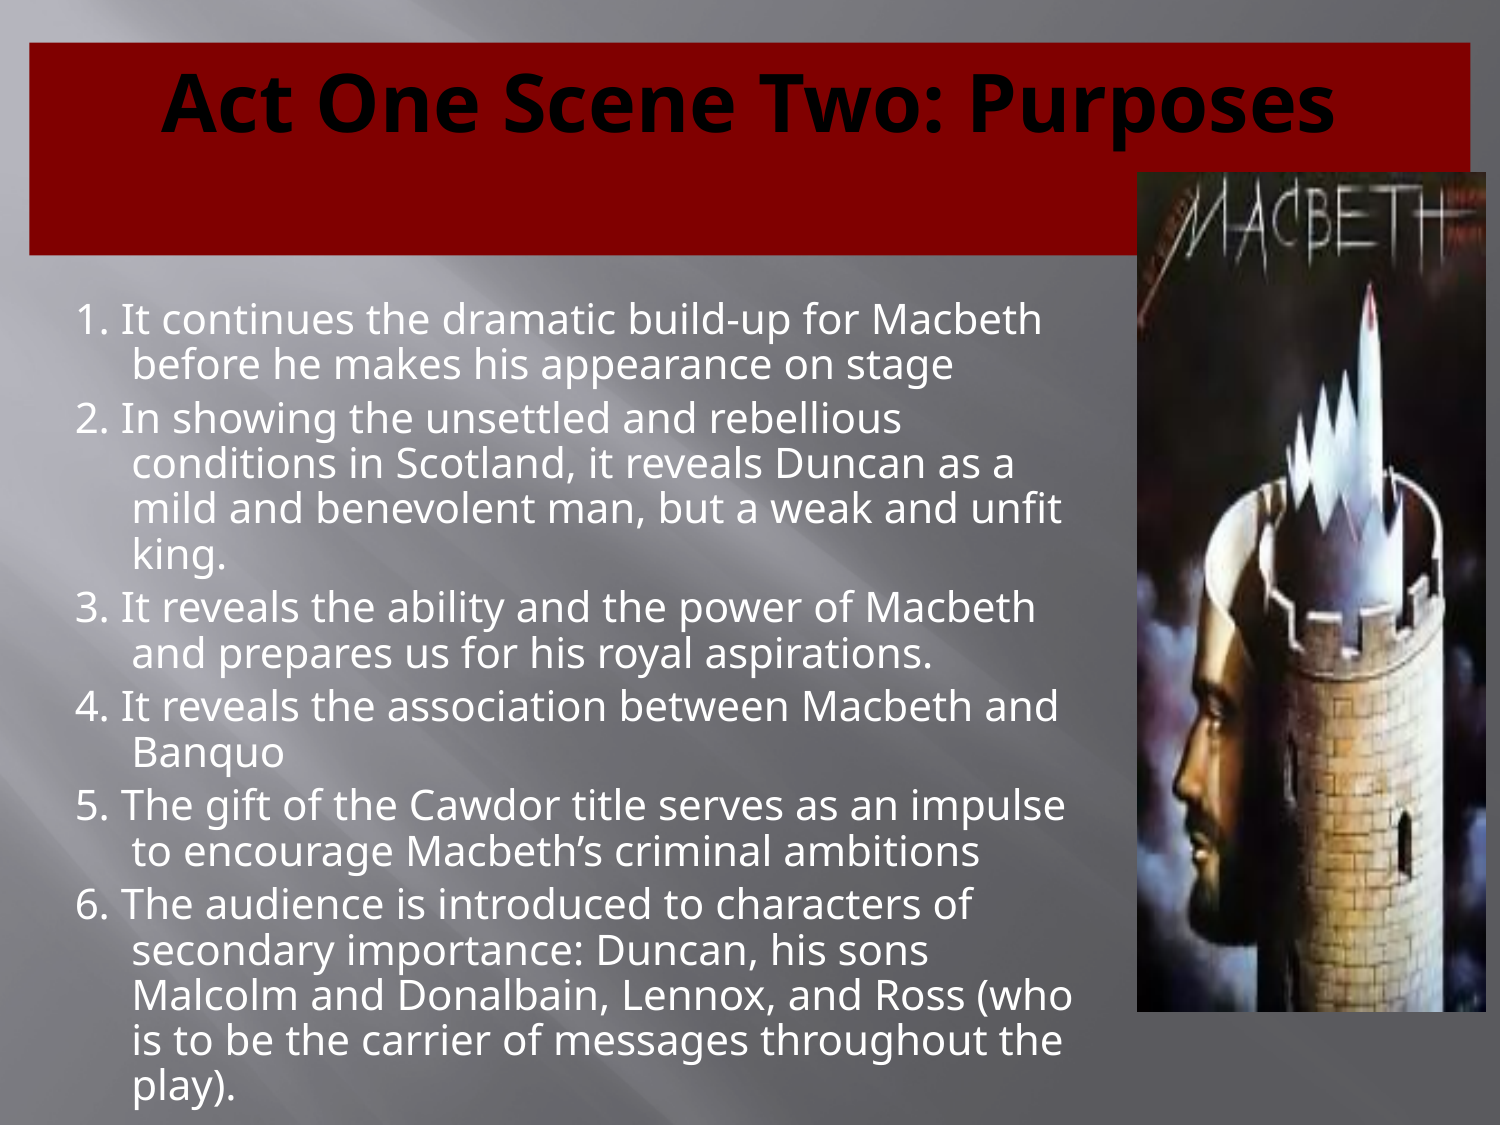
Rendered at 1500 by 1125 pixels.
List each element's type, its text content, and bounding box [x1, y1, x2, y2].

picture [1137, 172, 1487, 1012]
list 1. It continues the dramatic build-up for Macbeth before he makes his appearance on stage 2. In showing the unsettled and rebellious conditions in Scotland, it reveals Duncan as a mild and benevolent man, but a weak and unfit king. 3. It reveals the ability and the power of Macbeth and prepares us for his royal aspirations. 4. It reveals the association between Macbeth and Banquo 5. The gift of the Cawdor title serves as an impulse to encourage Macbeth’s criminal ambitions 6. The audience is introduced to characters of secondary importance: Duncan, his sons Malcolm and Donalbain, Lennox, and Ross (who is to be the carrier of messages throughout the play). [41, 290, 1116, 1125]
title Act One Scene Two: Purposes [29, 42, 1471, 256]
